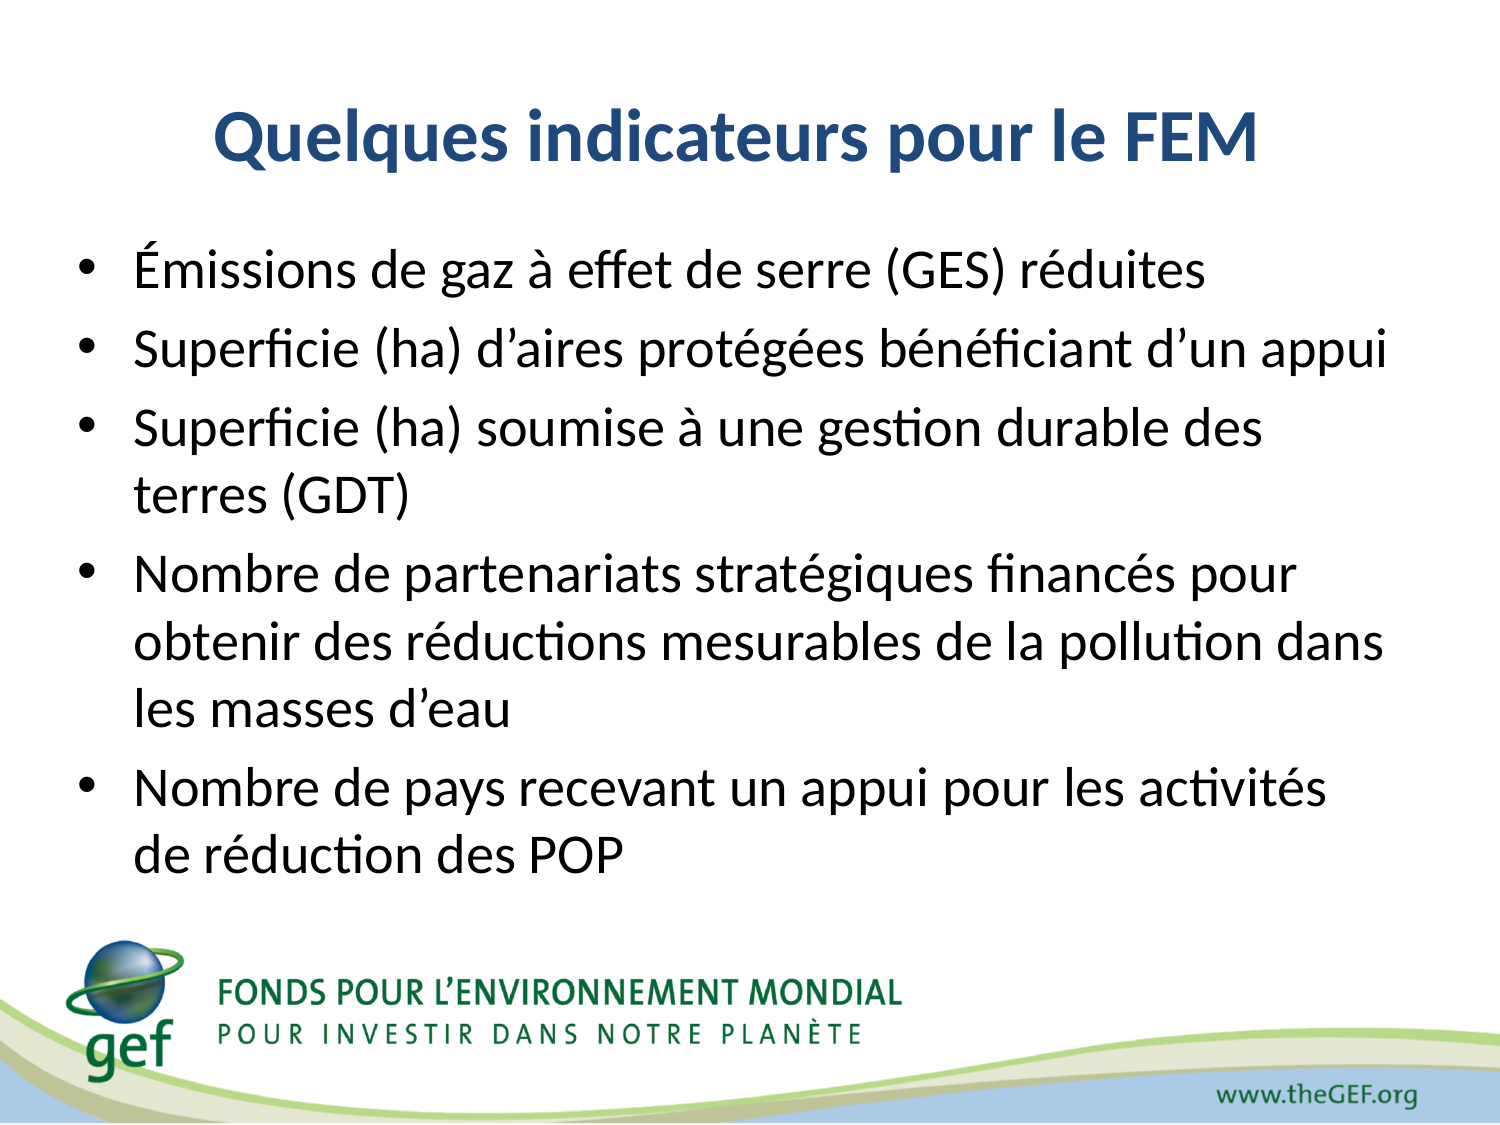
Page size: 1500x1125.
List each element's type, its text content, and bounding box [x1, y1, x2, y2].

picture [0, 912, 1500, 1125]
title Quelques indicateurs pour le FEM [62, 37, 1413, 224]
list Émissions de gaz à effet de serre (GES) réduites Superficie (ha) d’aires protégées bénéficiant d’un appui Superficie (ha) soumise à une gestion durable des terres (GDT) Nombre de partenariats stratégiques financés pour obtenir des réductions mesurables de la pollution dans les masses d’eau Nombre de pays recevant un appui pour les activités de réduction des POP [62, 224, 1413, 968]
